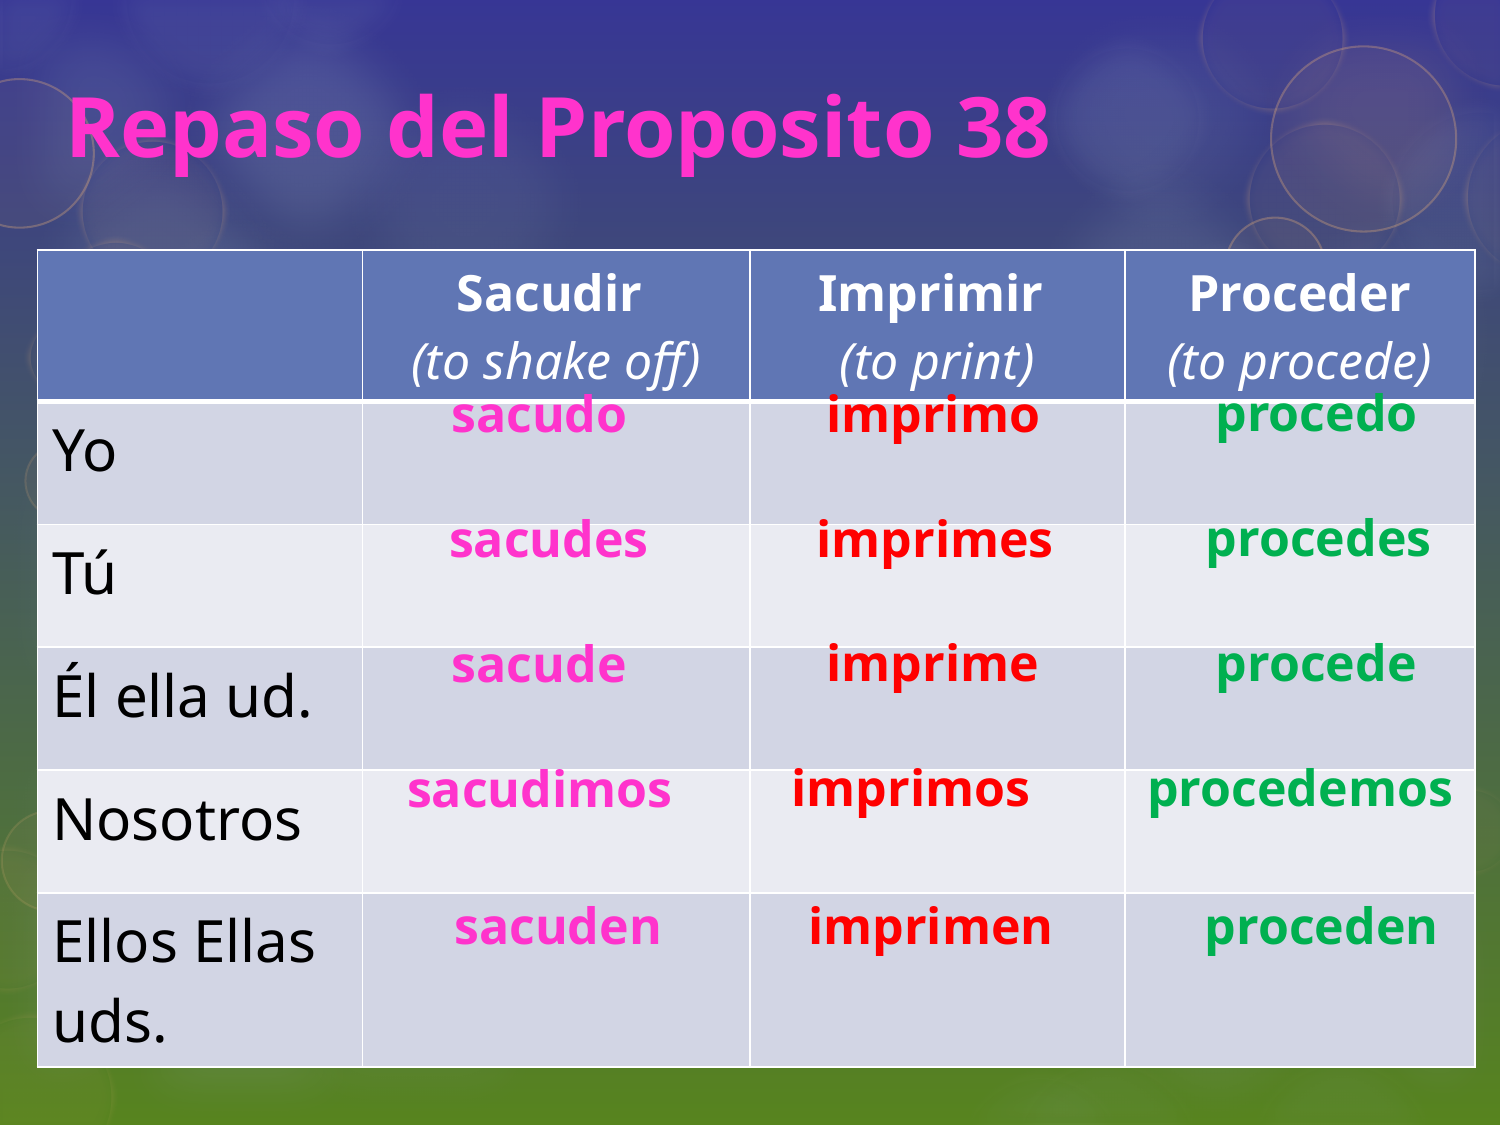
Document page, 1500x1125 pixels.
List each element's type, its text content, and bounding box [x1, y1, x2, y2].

table_cell [1126, 404, 1474, 524]
text_box sacuden [439, 886, 678, 962]
text_box proceden [1189, 886, 1454, 962]
table_header Imprimir (to print) [751, 251, 1124, 399]
text_box sacudimos [392, 749, 688, 825]
table_cell Nosotros [38, 771, 362, 892]
table_cell [751, 648, 1124, 769]
text_box imprime [811, 624, 1054, 699]
text_box procedemos [1132, 749, 1468, 824]
table_cell Tú [38, 525, 362, 646]
text_box imprimo [811, 374, 1056, 450]
text_box sacudes [434, 499, 664, 575]
text_box imprimos [776, 749, 1046, 824]
table_cell [363, 648, 749, 769]
text_box procedes [1190, 499, 1447, 574]
table_cell [751, 404, 1124, 524]
table_cell Ellos Ellas uds. [38, 894, 362, 1066]
text_box sacude [437, 624, 642, 700]
table_cell [751, 771, 1124, 892]
table_cell [363, 404, 749, 524]
table_cell [1126, 648, 1474, 769]
text_box sacudo [436, 374, 643, 450]
table_cell [363, 894, 749, 1066]
table_header [38, 251, 362, 399]
table_cell [1126, 894, 1474, 1066]
title Repaso del Proposito 38 [50, 48, 1500, 200]
table_cell [1126, 525, 1474, 646]
table_cell [363, 525, 749, 646]
table_cell Él ella ud. [38, 648, 362, 769]
table_header Sacudir (to shake off) [363, 251, 749, 399]
table_cell Yo [38, 404, 362, 524]
text_box procede [1200, 624, 1432, 699]
text_box procedo [1200, 374, 1433, 449]
table_cell [751, 525, 1124, 646]
table_cell [1126, 771, 1474, 892]
text_box imprimes [801, 499, 1069, 575]
table_cell [363, 771, 749, 892]
text_box imprimen [793, 886, 1069, 962]
table_cell [751, 894, 1124, 1066]
table_header Proceder (to procede) [1126, 251, 1474, 399]
